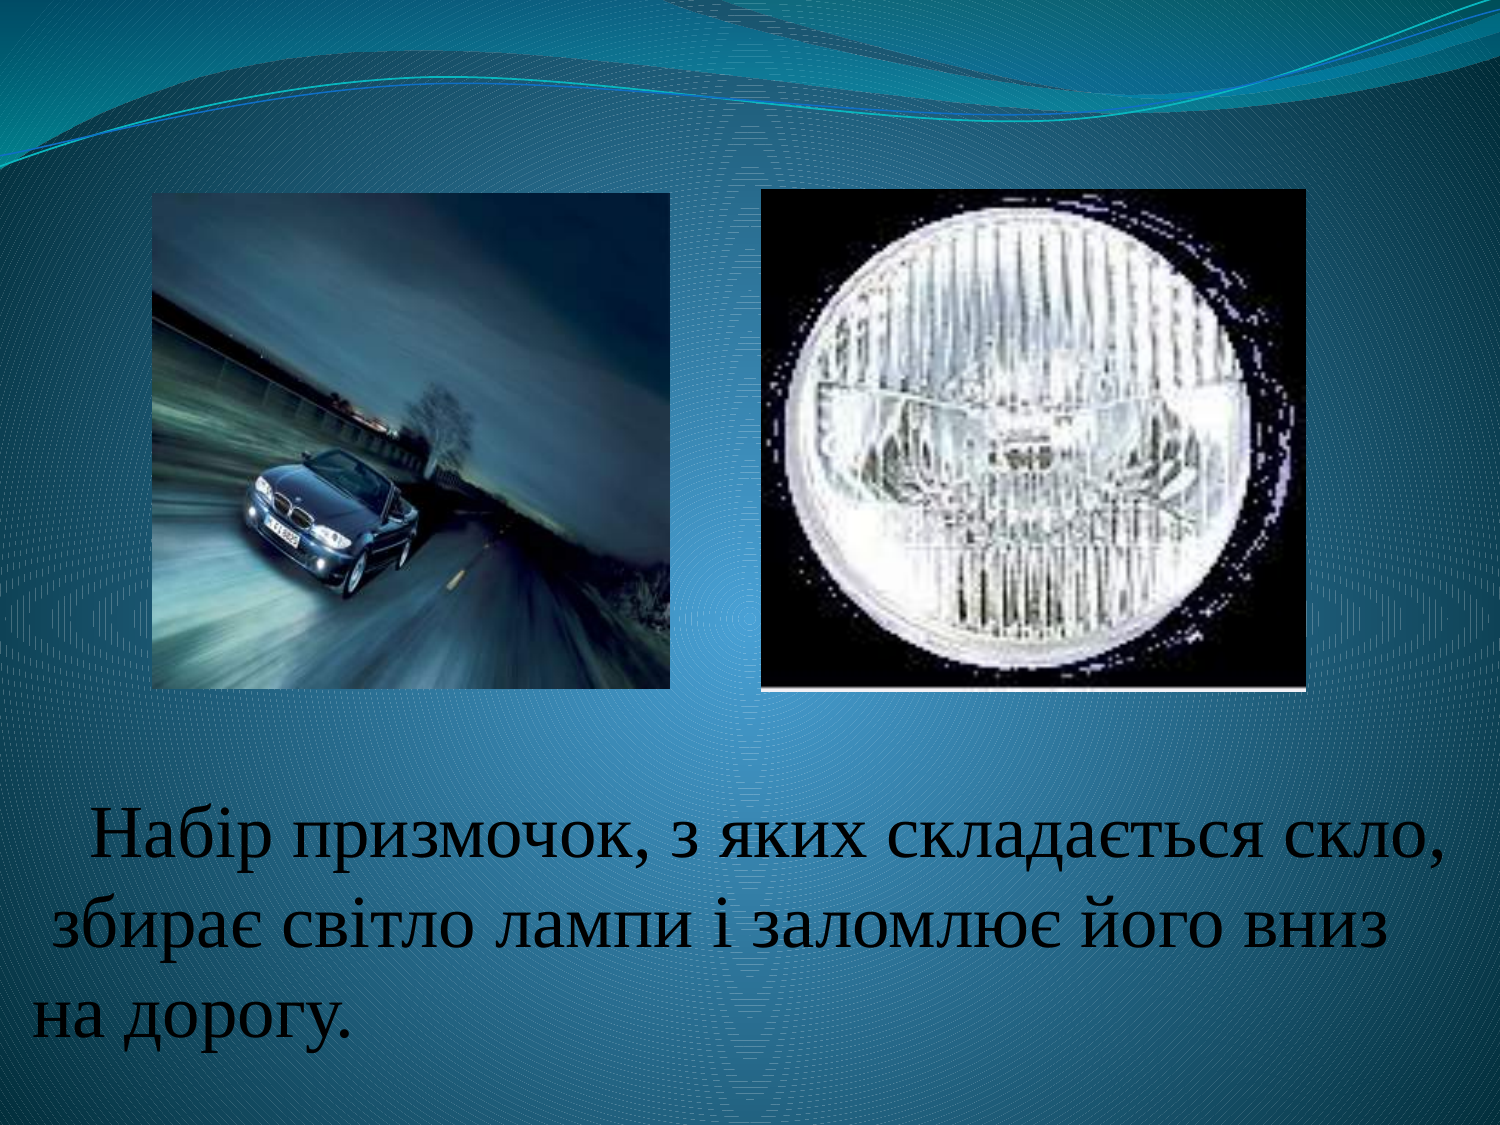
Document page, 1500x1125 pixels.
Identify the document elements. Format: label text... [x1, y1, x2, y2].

text_box Набір призмочок, з яких складається скло, збирає світло лампи і заломлює його вниз на дорогу. [17, 775, 1483, 1060]
picture [761, 188, 1306, 692]
picture [152, 193, 670, 689]
